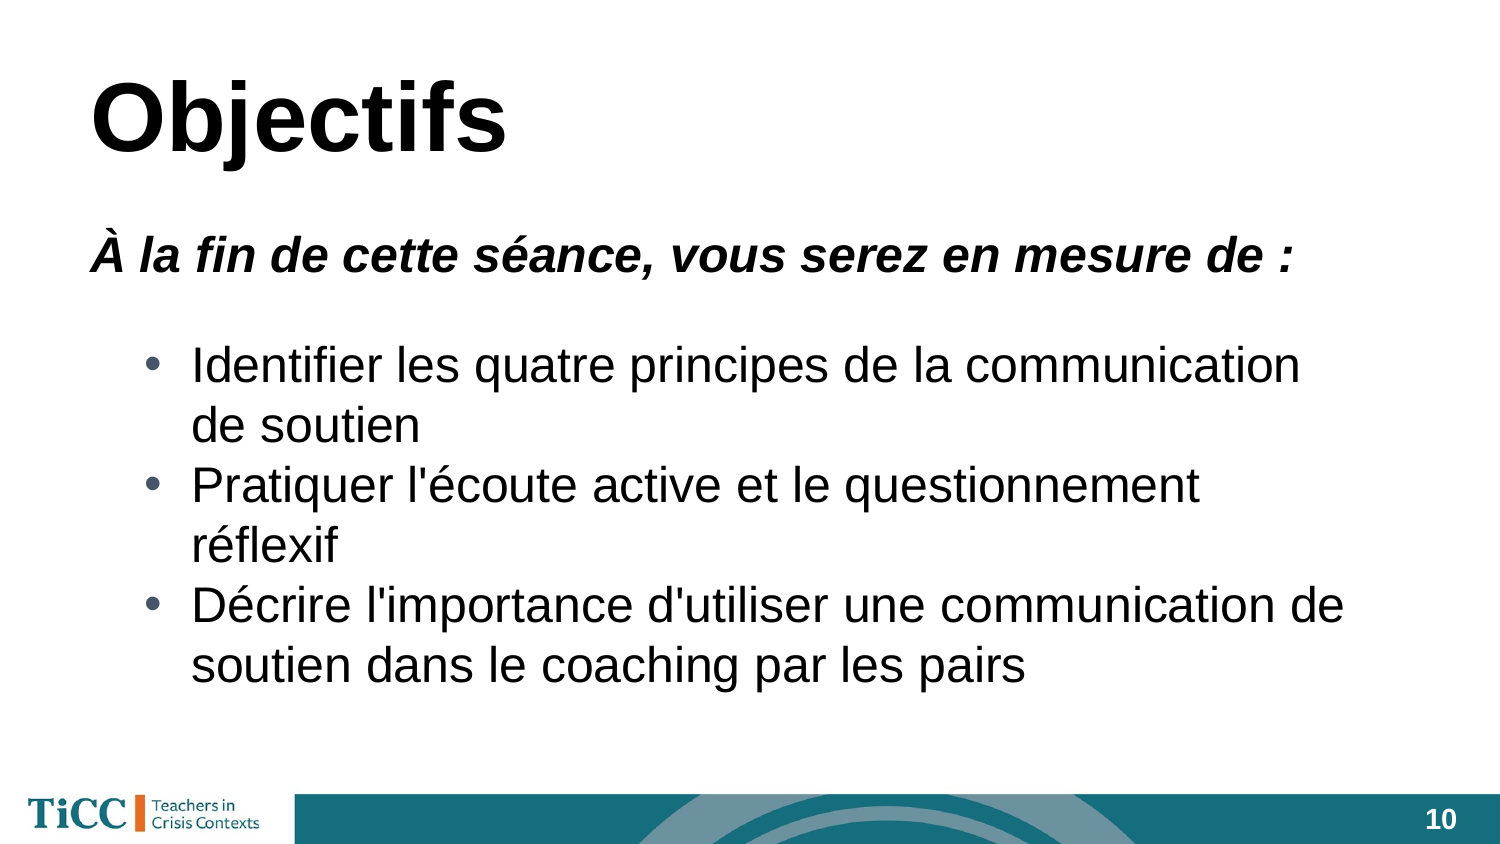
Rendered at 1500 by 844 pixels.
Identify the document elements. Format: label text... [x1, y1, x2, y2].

picture [0, 0, 1500, 844]
title Objectifs [75, 0, 1500, 187]
text_box À la fin de cette séance, vous serez en mesure de : [74, 215, 1357, 291]
list [75, 239, 1425, 808]
slide_number ‹#› [1410, 785, 1500, 844]
text_box Identifier les quatre principes de la communication de soutien Pratiquer l'écoute active et le questionnement réflexif Décrire l'importance d'utiliser une communication de soutien dans le coaching par les pairs [129, 317, 1371, 766]
